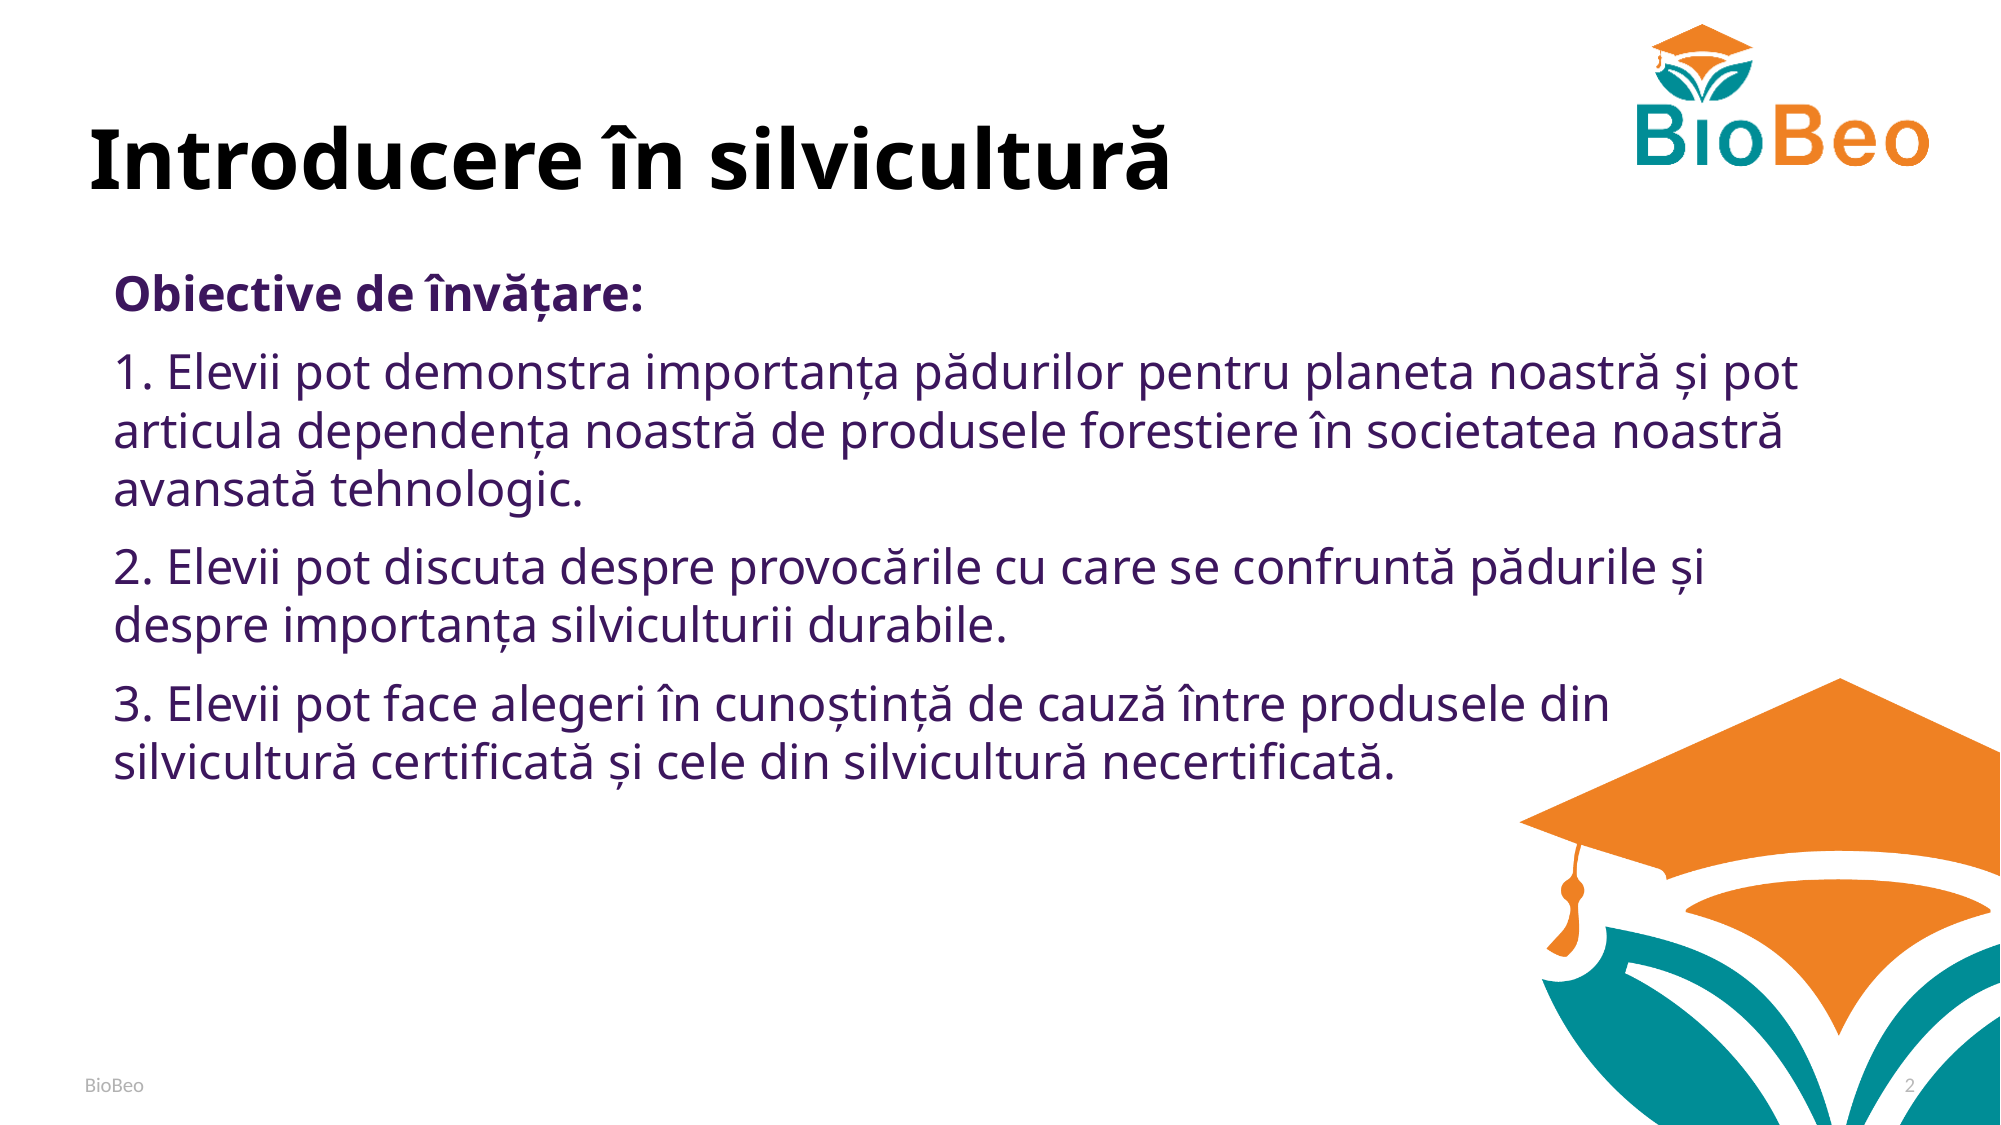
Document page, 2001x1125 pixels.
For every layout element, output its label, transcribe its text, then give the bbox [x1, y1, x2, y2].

title Introducere în silvicultură [74, 88, 1935, 237]
footer BioBeo [69, 1065, 1805, 1103]
picture [1478, 618, 2000, 1125]
picture [1635, 22, 1931, 88]
slide_number 2 [1818, 1065, 1931, 1103]
subtitle Obiective de învățare: 1. Elevii pot demonstra importanța pădurilor pentru planeta noastră și pot articula dependența noastră de produsele forestiere în societatea noastră avansată tehnologic. 2. Elevii pot discuta despre provocările cu care se confruntă pădurile și despre importanța silviculturii durabile. 3. Elevii pot face alegeri în cunoștință de cauză între produsele din silvicultură certificată și cele din silvicultură necertificată. [96, 255, 1866, 798]
